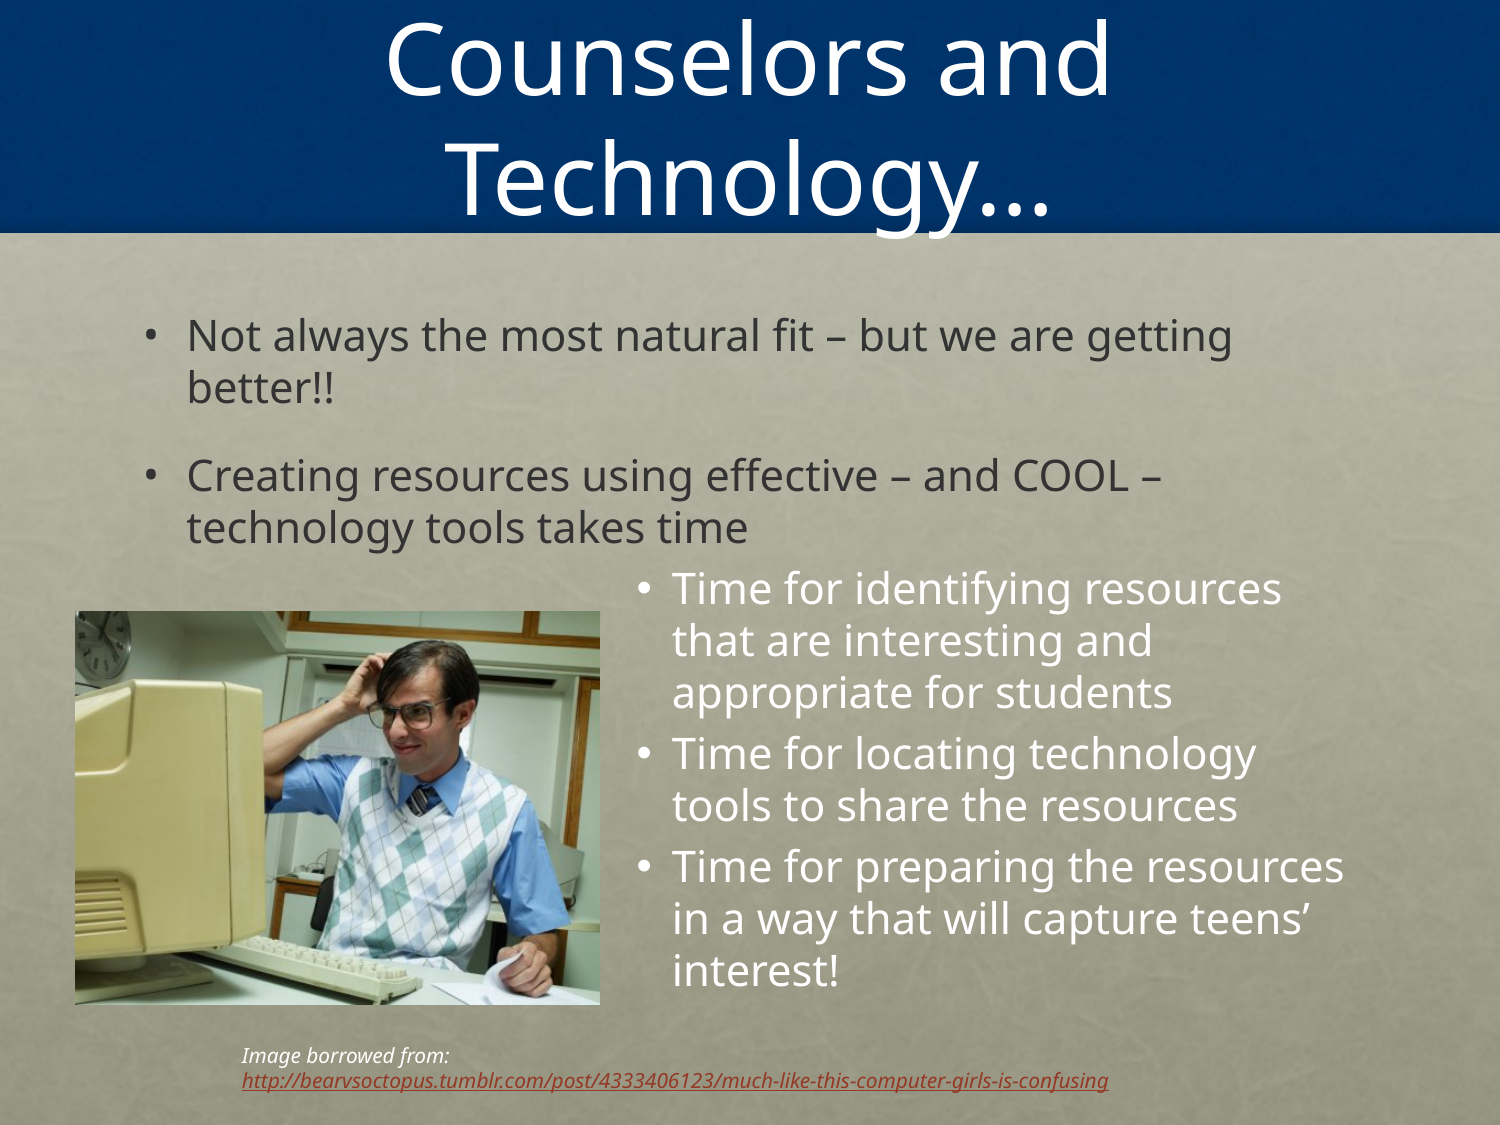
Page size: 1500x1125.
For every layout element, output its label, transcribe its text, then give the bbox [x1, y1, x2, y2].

picture [0, 214, 1500, 1125]
list Not always the most natural fit – but we are getting better!! Creating resources using effective – and COOL – technology tools takes time Time for identifying resources that are interesting and appropriate for students Time for locating technology tools to share the resources Time for preparing the resources in a way that will capture teens’ interest! [127, 299, 1372, 1005]
text_box Image borrowed from: http://bearvsoctopus.tumblr.com/post/4333406123/much-like-this-computer-girls-is-confusing [227, 1034, 1295, 1103]
title Counselors and Technology… [127, 10, 1372, 221]
